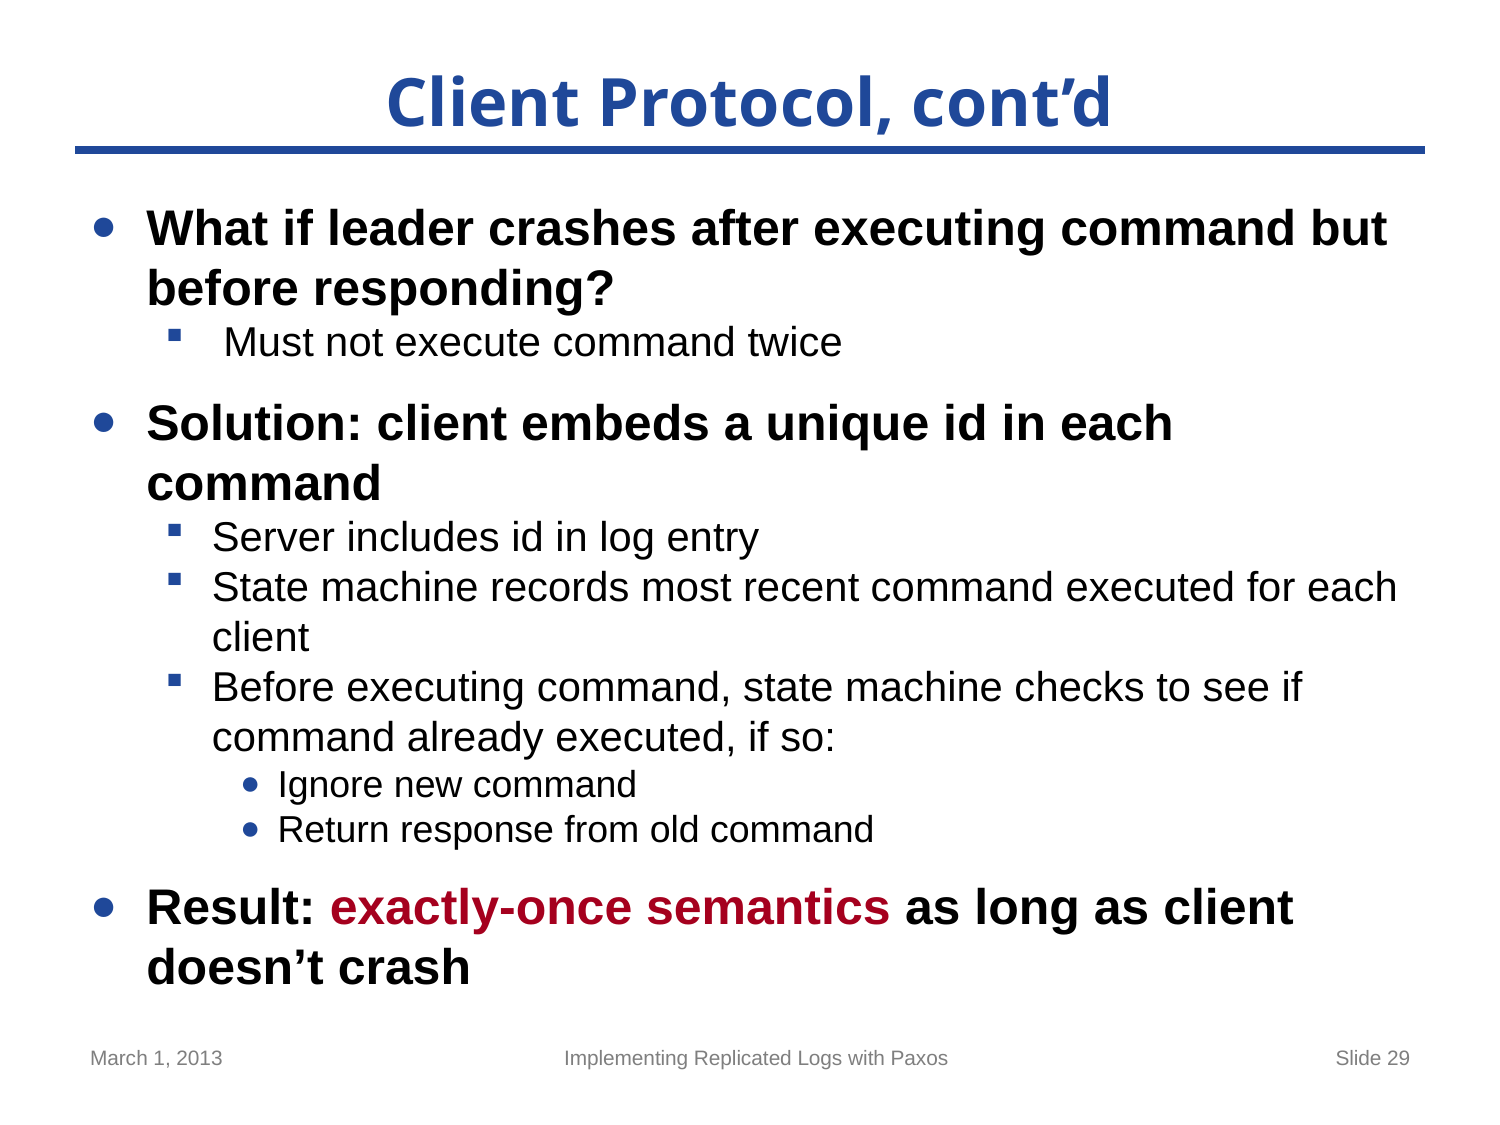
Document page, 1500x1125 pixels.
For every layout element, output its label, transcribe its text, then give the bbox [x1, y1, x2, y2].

slide_number Slide 29 [1074, 1037, 1425, 1103]
list What if leader crashes after executing command but before responding? Must not execute command twice Solution: client embeds a unique id in each command Server includes id in log entry State machine records most recent command executed for each client Before executing command, state machine checks to see if command already executed, if so: Ignore new command Return response from old command Result: exactly-once semantics as long as client doesn’t crash [75, 187, 1425, 1005]
footer Implementing Replicated Logs with Paxos [474, 1037, 1038, 1103]
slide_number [75, 1037, 425, 1103]
title Client Protocol, cont’d [75, 50, 1425, 150]
